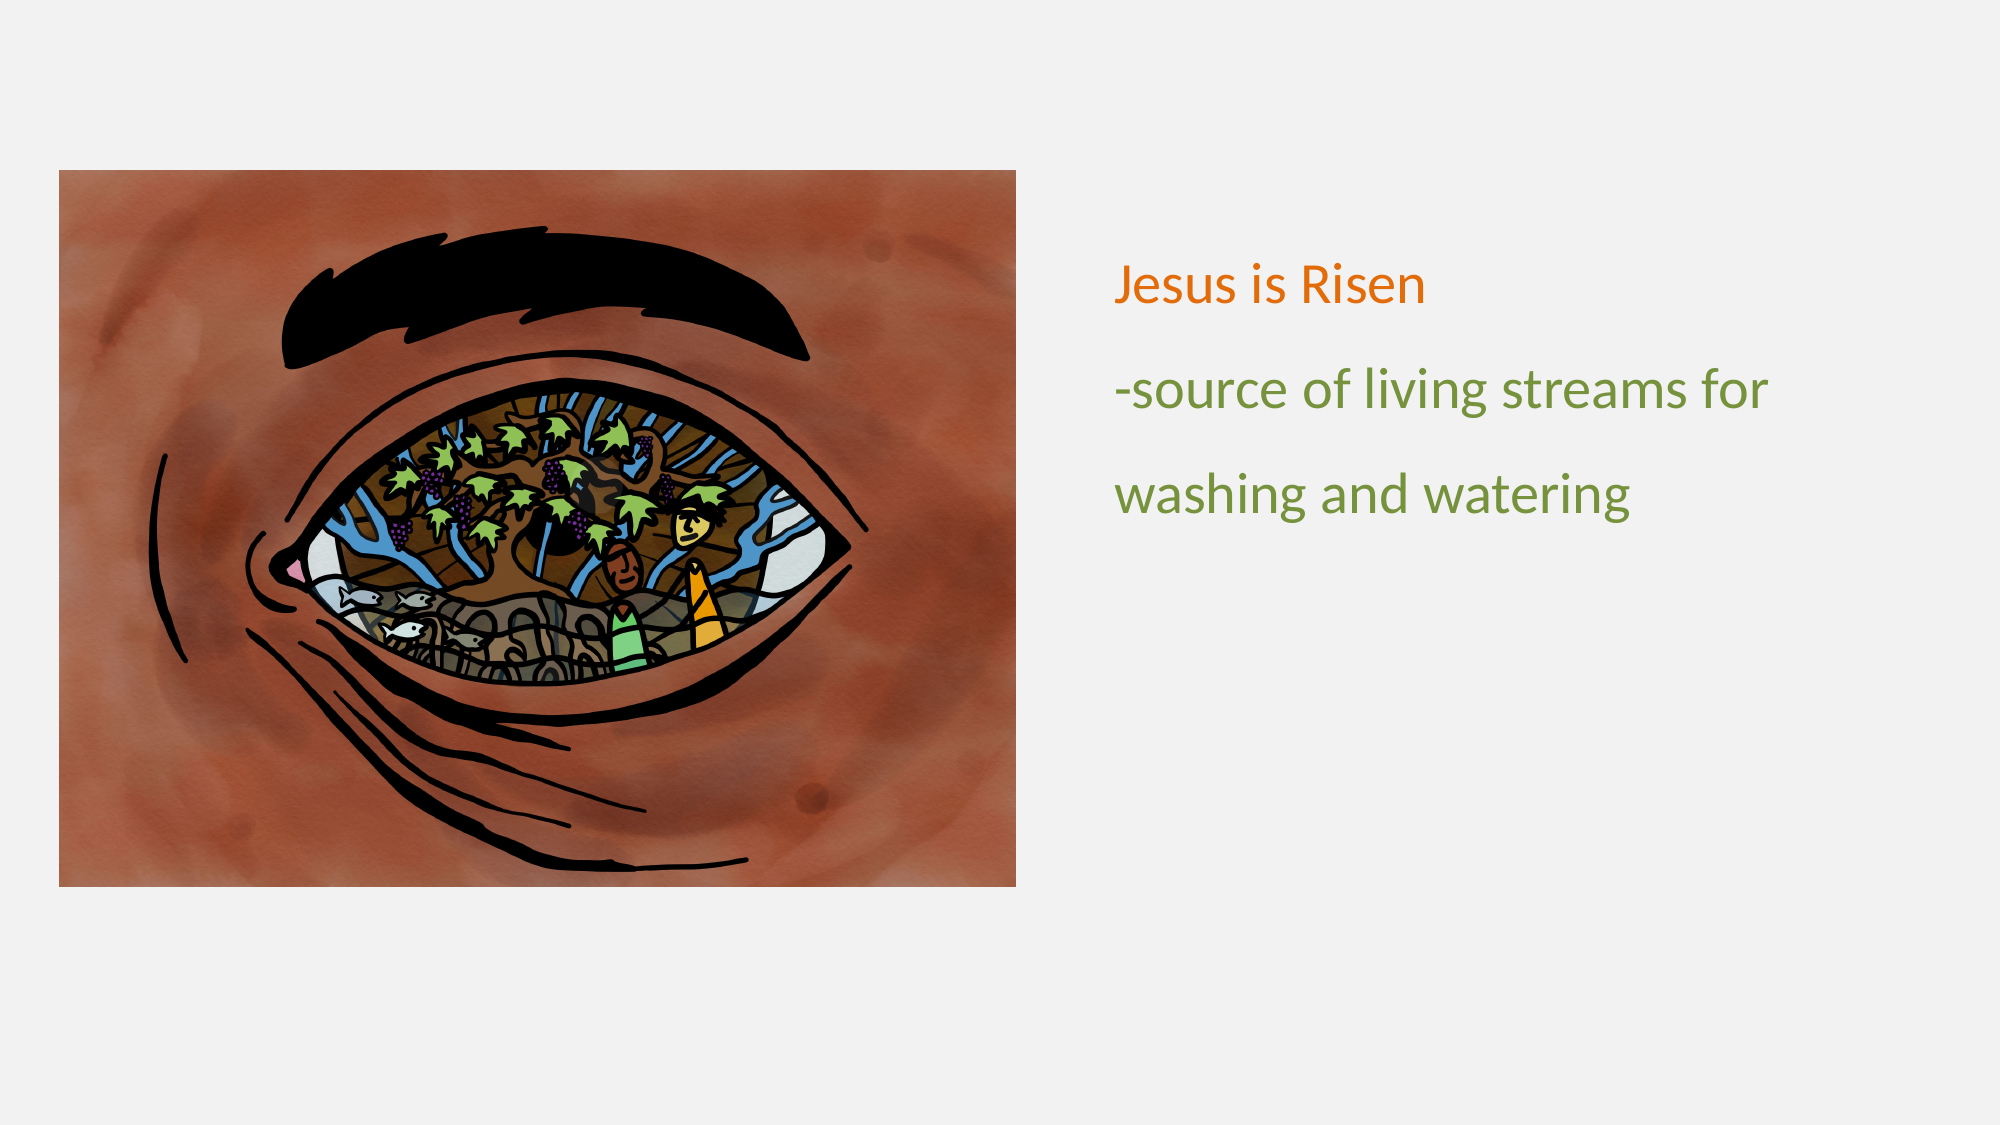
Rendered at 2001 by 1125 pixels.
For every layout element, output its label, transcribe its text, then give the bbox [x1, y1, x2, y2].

text_box Jesus is Risen -source of living streams for washing and watering [1099, 202, 1923, 533]
picture [59, 170, 1016, 887]
